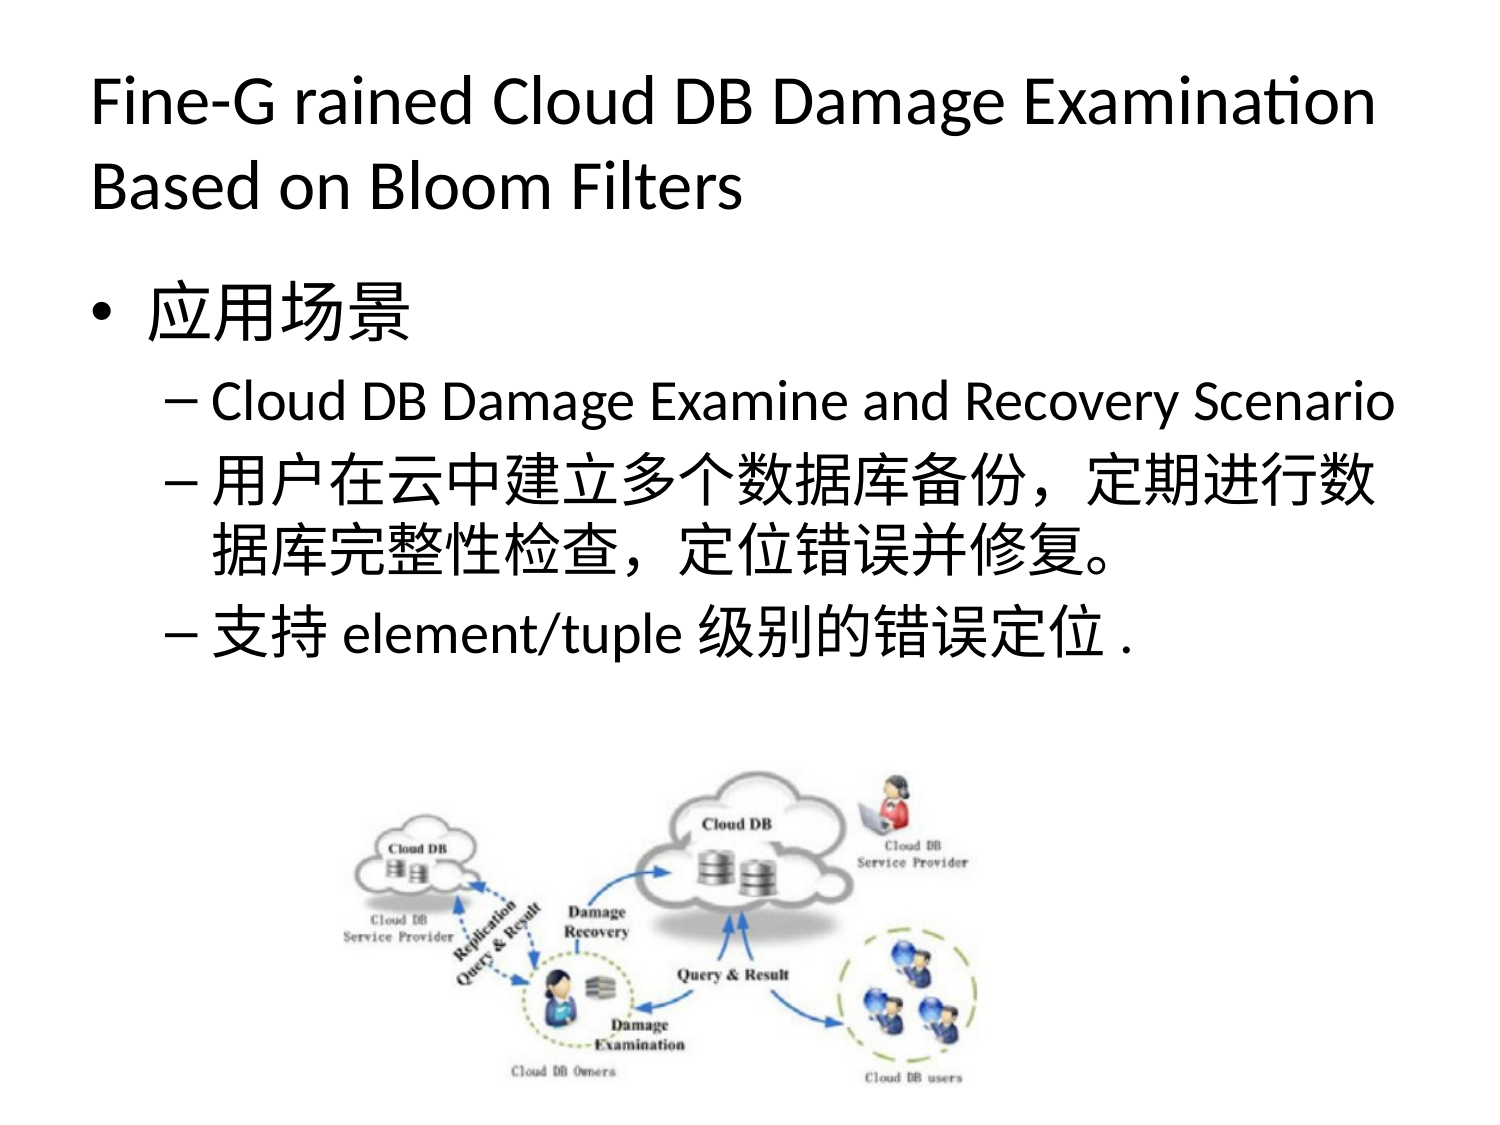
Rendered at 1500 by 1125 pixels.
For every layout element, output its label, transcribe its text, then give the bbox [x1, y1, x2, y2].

picture [312, 696, 1029, 1125]
list 应用场景 Cloud DB Damage Examine and Recovery Scenario 用户在云中建立多个数据库备份，定期进行数据库完整性检查，定位错误并修复。 支持element/tuple级别的错误定位. [75, 262, 1425, 1005]
title Fine-G rained Cloud DB Damage Examination Based on Bloom Filters [75, 45, 1425, 233]
